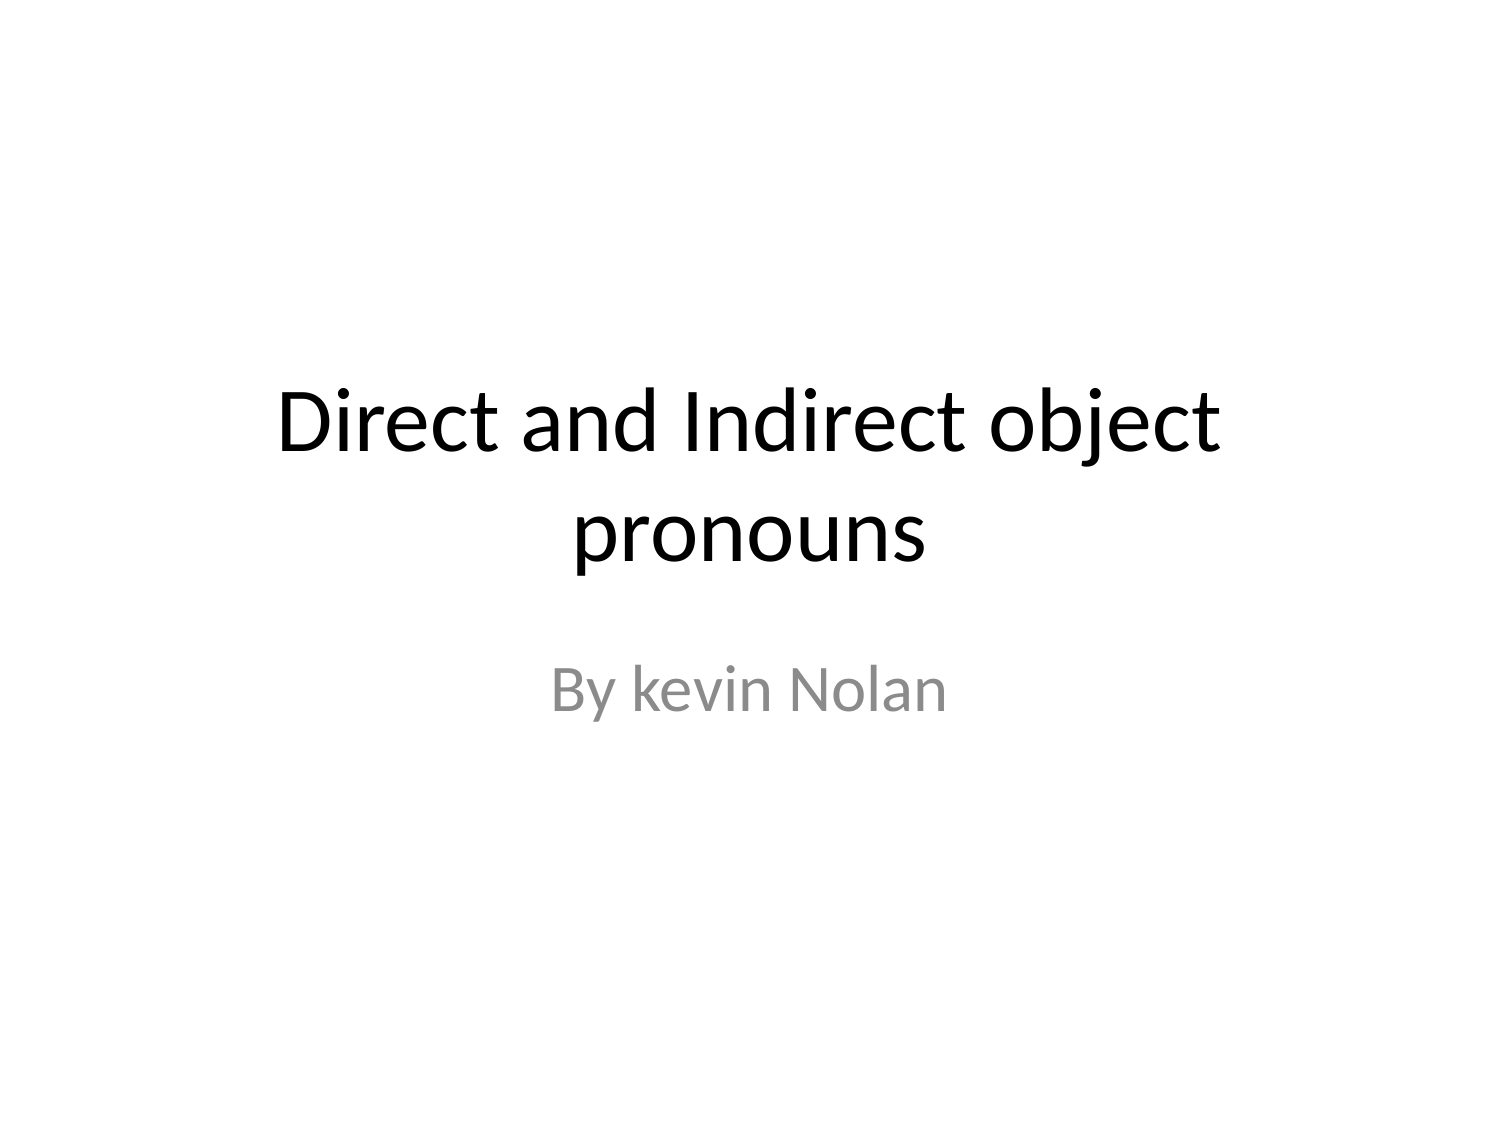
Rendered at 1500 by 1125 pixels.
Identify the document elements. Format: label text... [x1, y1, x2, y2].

title Direct and Indirect object pronouns [112, 349, 1388, 591]
subtitle By kevin Nolan [225, 637, 1275, 925]
